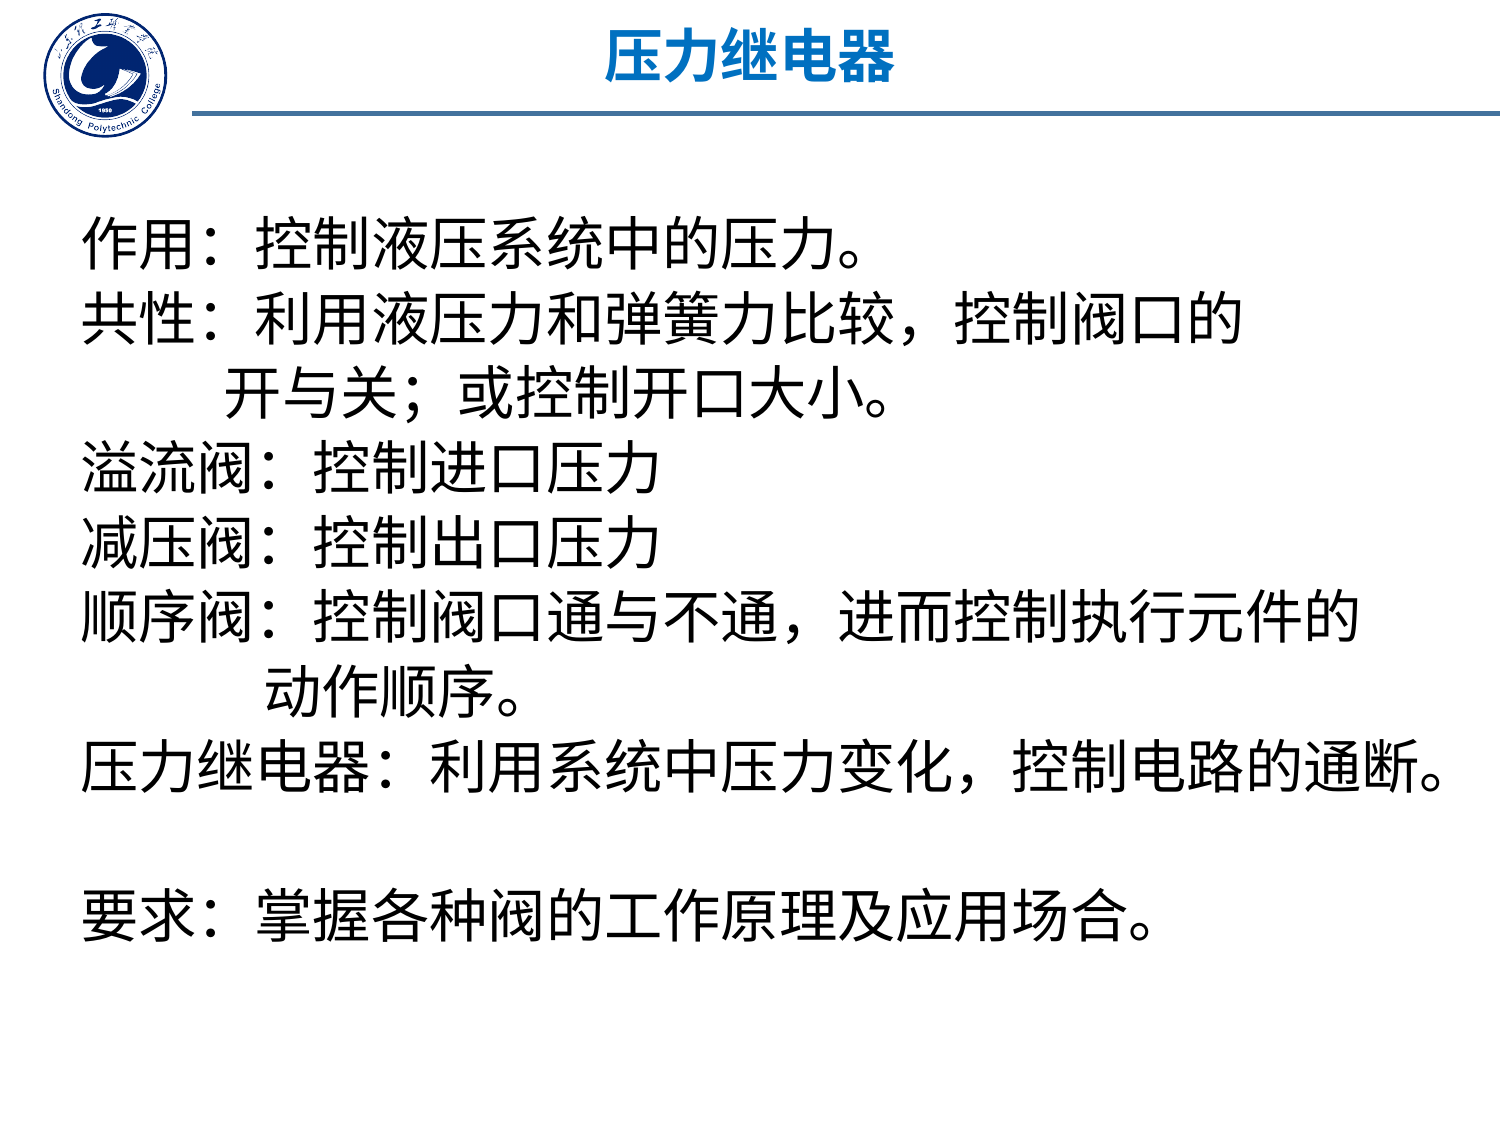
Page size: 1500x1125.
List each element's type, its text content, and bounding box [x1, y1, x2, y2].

picture [43, 7, 174, 138]
text_box 作用：控制液压系统中的压力。 共性：利用液压力和弹簧力比较，控制阀口的 开与关；或控制开口大小。 溢流阀：控制进口压力 减压阀：控制出口压力 顺序阀：控制阀口通与不通，进而控制执行元件的 动作顺序。 压力继电器：利用系统中压力变化，控制电路的通断。 要求：掌握各种阀的工作原理及应用场合。 [65, 207, 1477, 1031]
text_box 压力继电器 [178, 11, 1322, 97]
